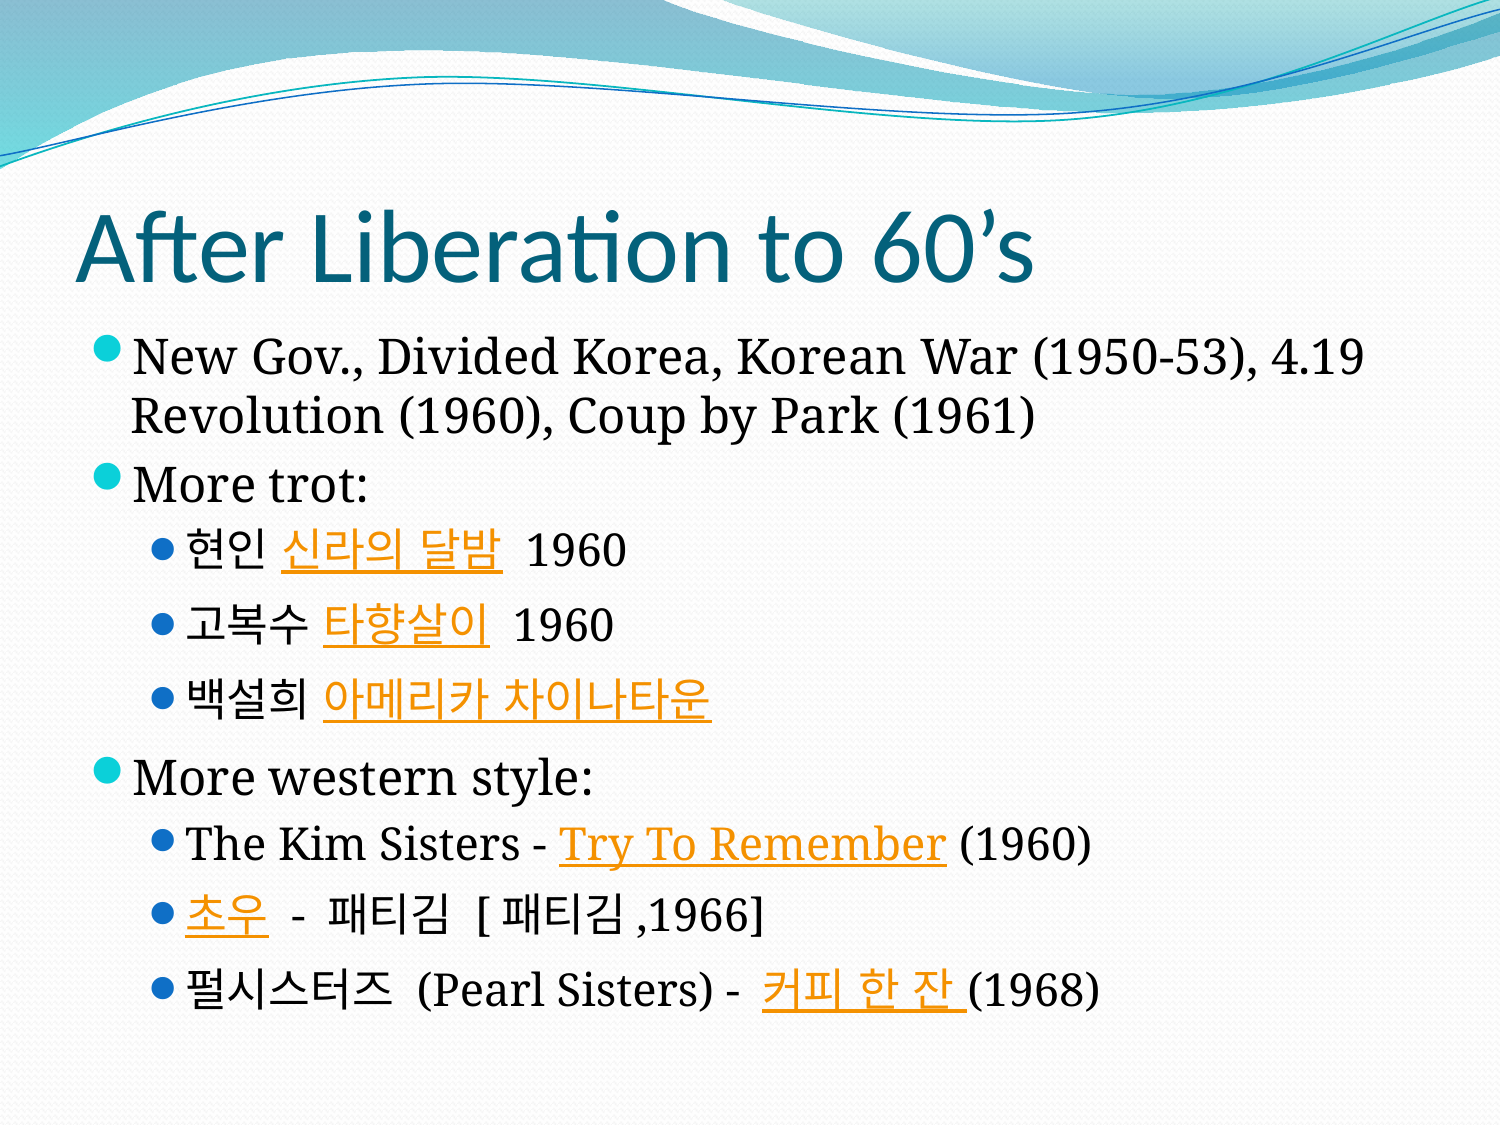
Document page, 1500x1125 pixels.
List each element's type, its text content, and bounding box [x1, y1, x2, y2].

list New Gov., Divided Korea, Korean War (1950-53), 4.19 Revolution (1960), Coup by Park (1961) More trot: 현인 신라의 달밤 1960 고복수 타향살이 1960 백설희 아메리카 차이나타운 More western style: The Kim Sisters - Try To Remember (1960) 초우 - 패티김 [패티김,1966] 펄시스터즈 (Pearl Sisters) - 커피 한 잔 (1968) [75, 317, 1425, 1038]
title After Liberation to 60’s [75, 115, 1425, 303]
